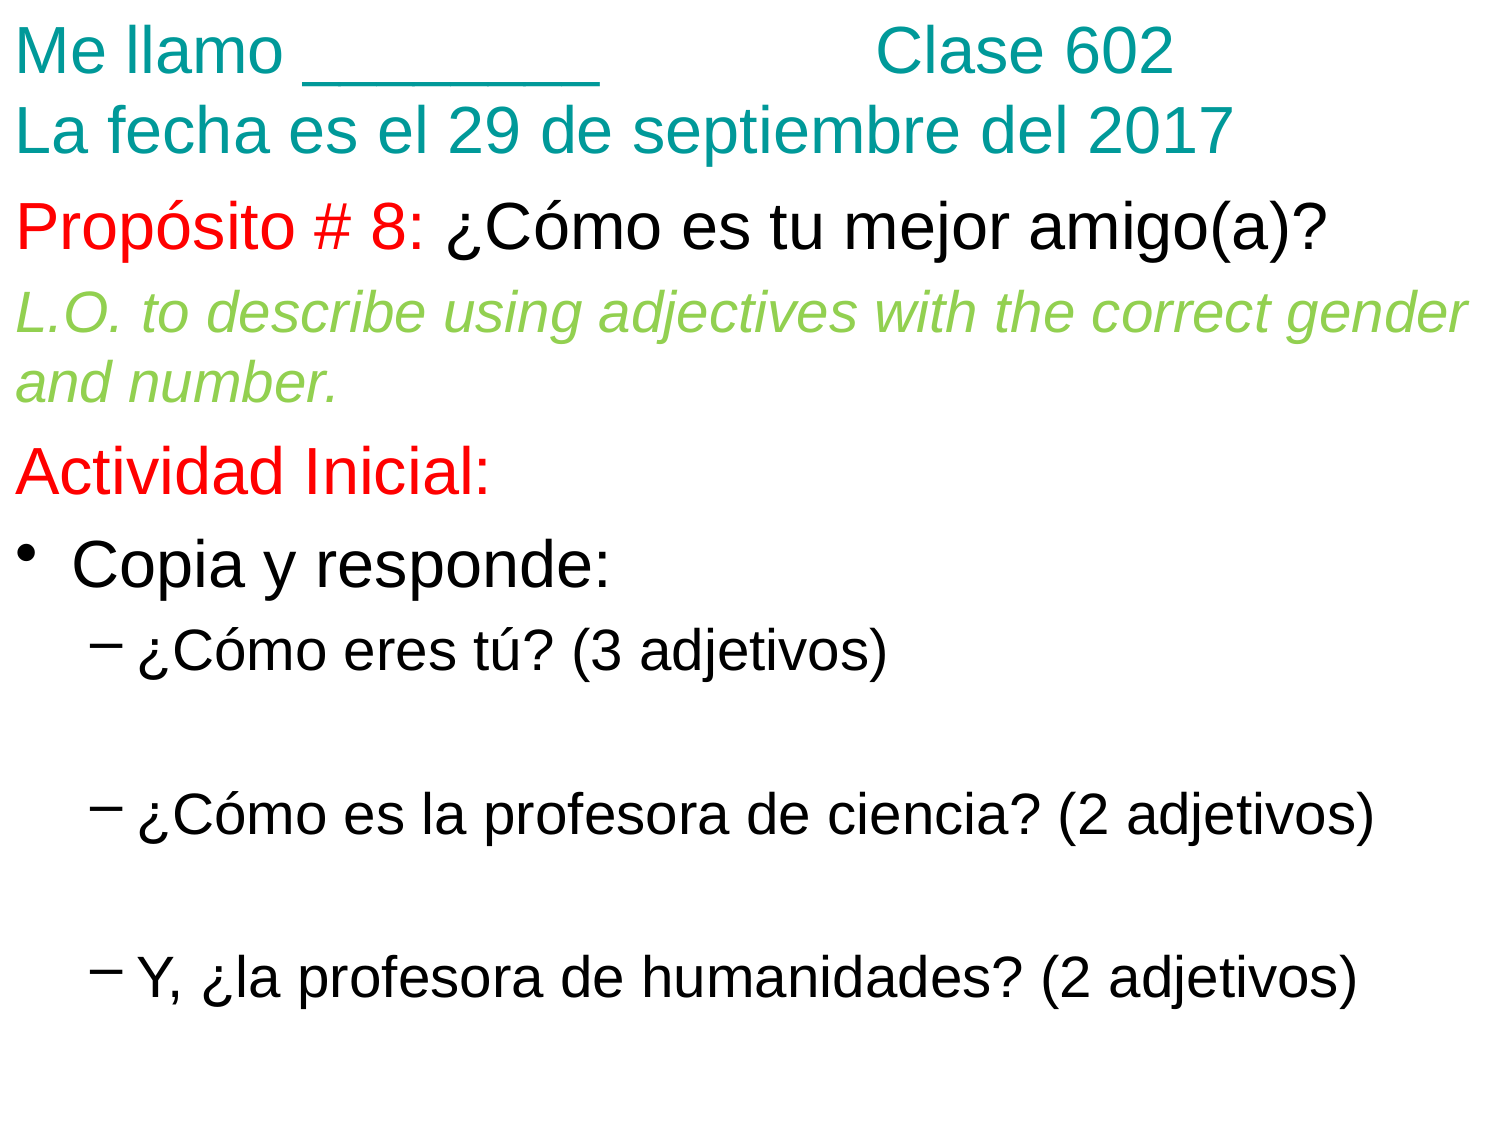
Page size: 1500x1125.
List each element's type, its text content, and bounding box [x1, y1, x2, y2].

text_box Propósito # 8: ¿Cómo es tu mejor amigo(a)? L.O. to describe using adjectives with the correct gender and number. Actividad Inicial: Copia y responde: ¿Cómo eres tú? (3 adjetivos) ¿Cómo es la profesora de ciencia? (2 adjetivos) Y, ¿la profesora de humanidades? (2 adjetivos) [0, 174, 1500, 1038]
text_box Me llamo ________ Clase 602 La fecha es el 29 de septiembre del 2017 [0, 0, 1500, 174]
